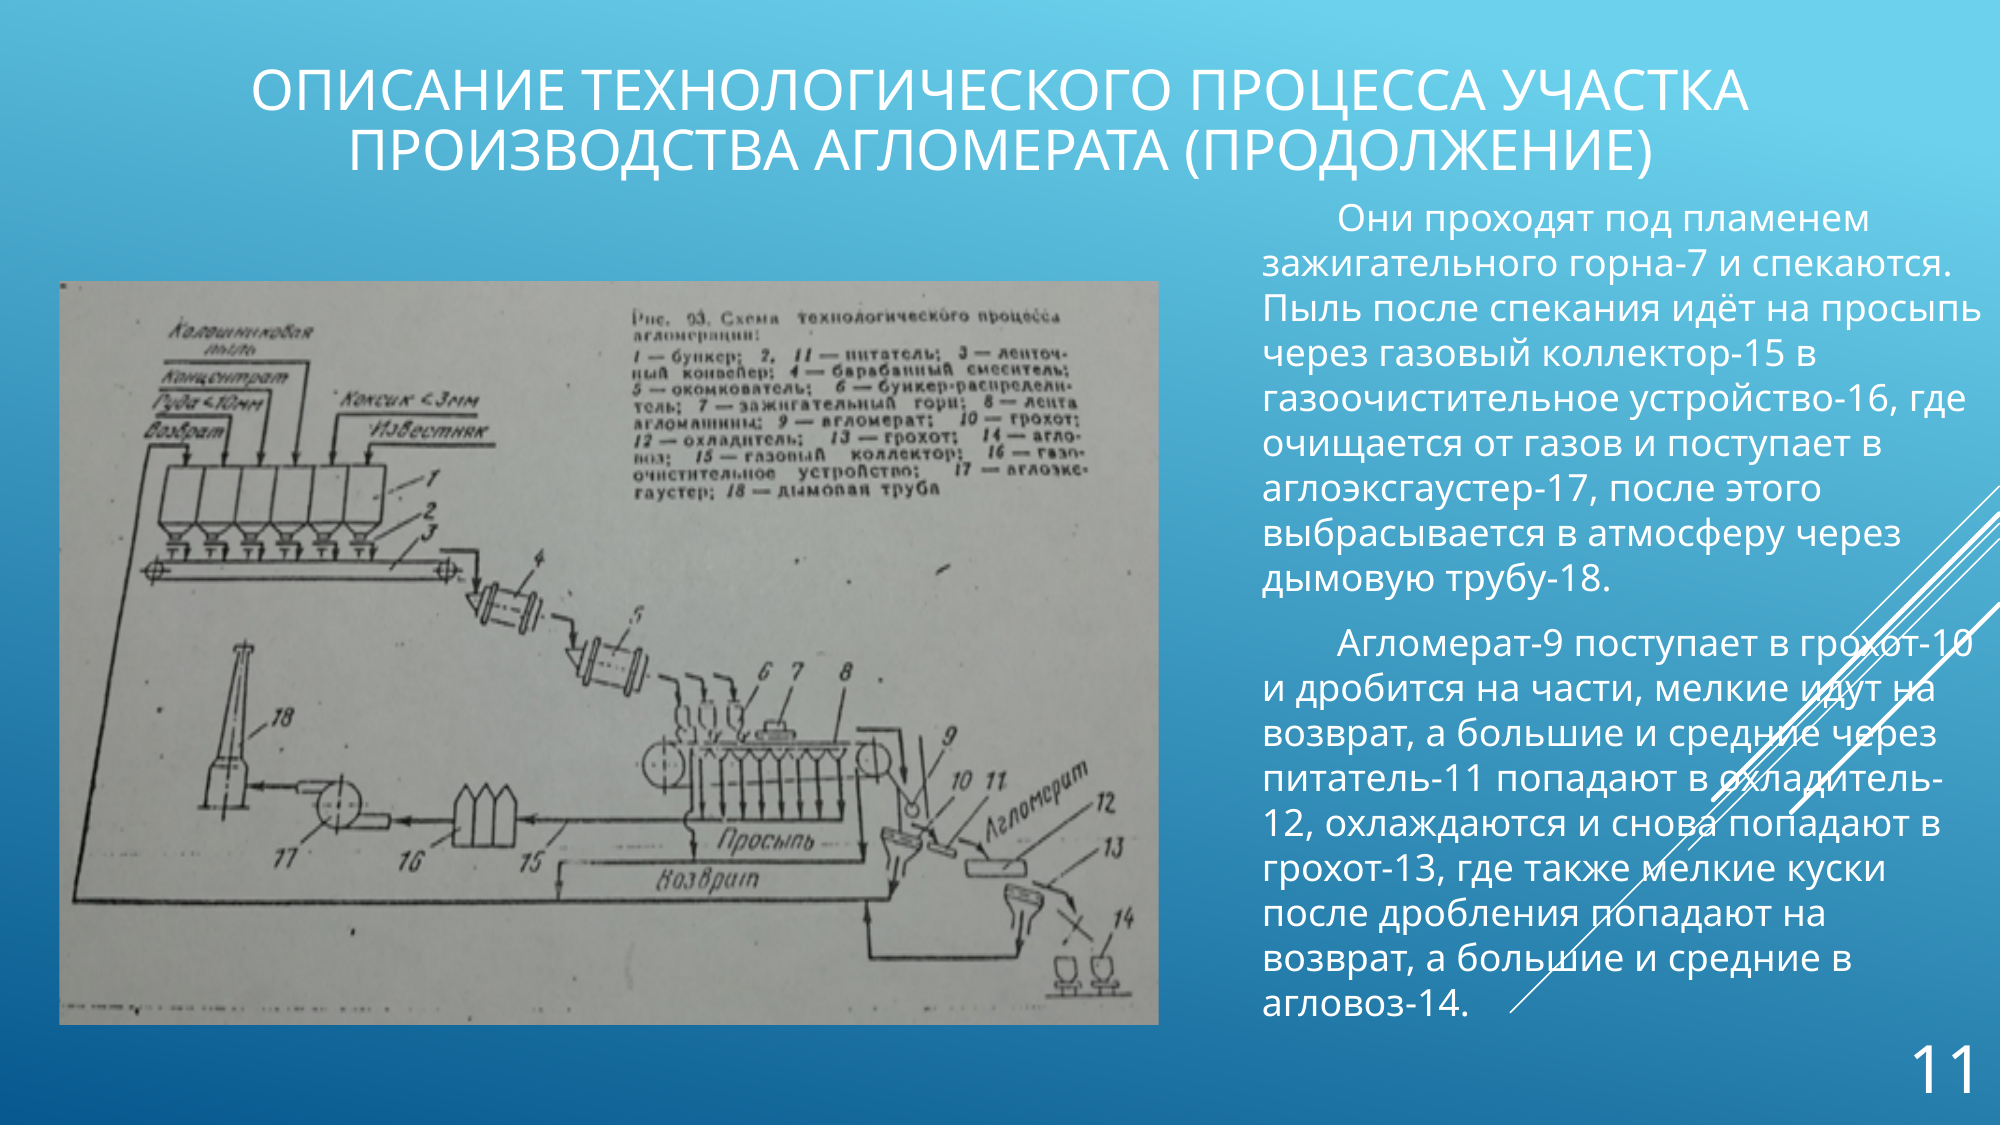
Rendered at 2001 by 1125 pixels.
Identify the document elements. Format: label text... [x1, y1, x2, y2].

list Они проходят под пламенем зажигательного горна-7 и спекаются. Пыль после спекания идёт на просыпь через газовый коллектор-15 в газоочистительное устройство-16, где очищается от газов и поступает в аглоэксгаустер-17, после этого выбрасывается в атмосферу через дымовую трубу-18. Агломерат-9 поступает в грохот-10 и дробится на части, мелкие идут на возврат, а большие и средние через питатель-11 попадают в охладитель-12, охлаждаются и снова попадают в грохот-13, где также мелкие куски после дробления попадают на возврат, а большие и средние в агловоз-14. [1200, 194, 2000, 1125]
slide_number 11 [1787, 988, 2000, 1125]
title Описание технологического процесса участка производства агломерата (Продолжение) [0, 0, 2000, 194]
picture [59, 281, 1159, 1025]
